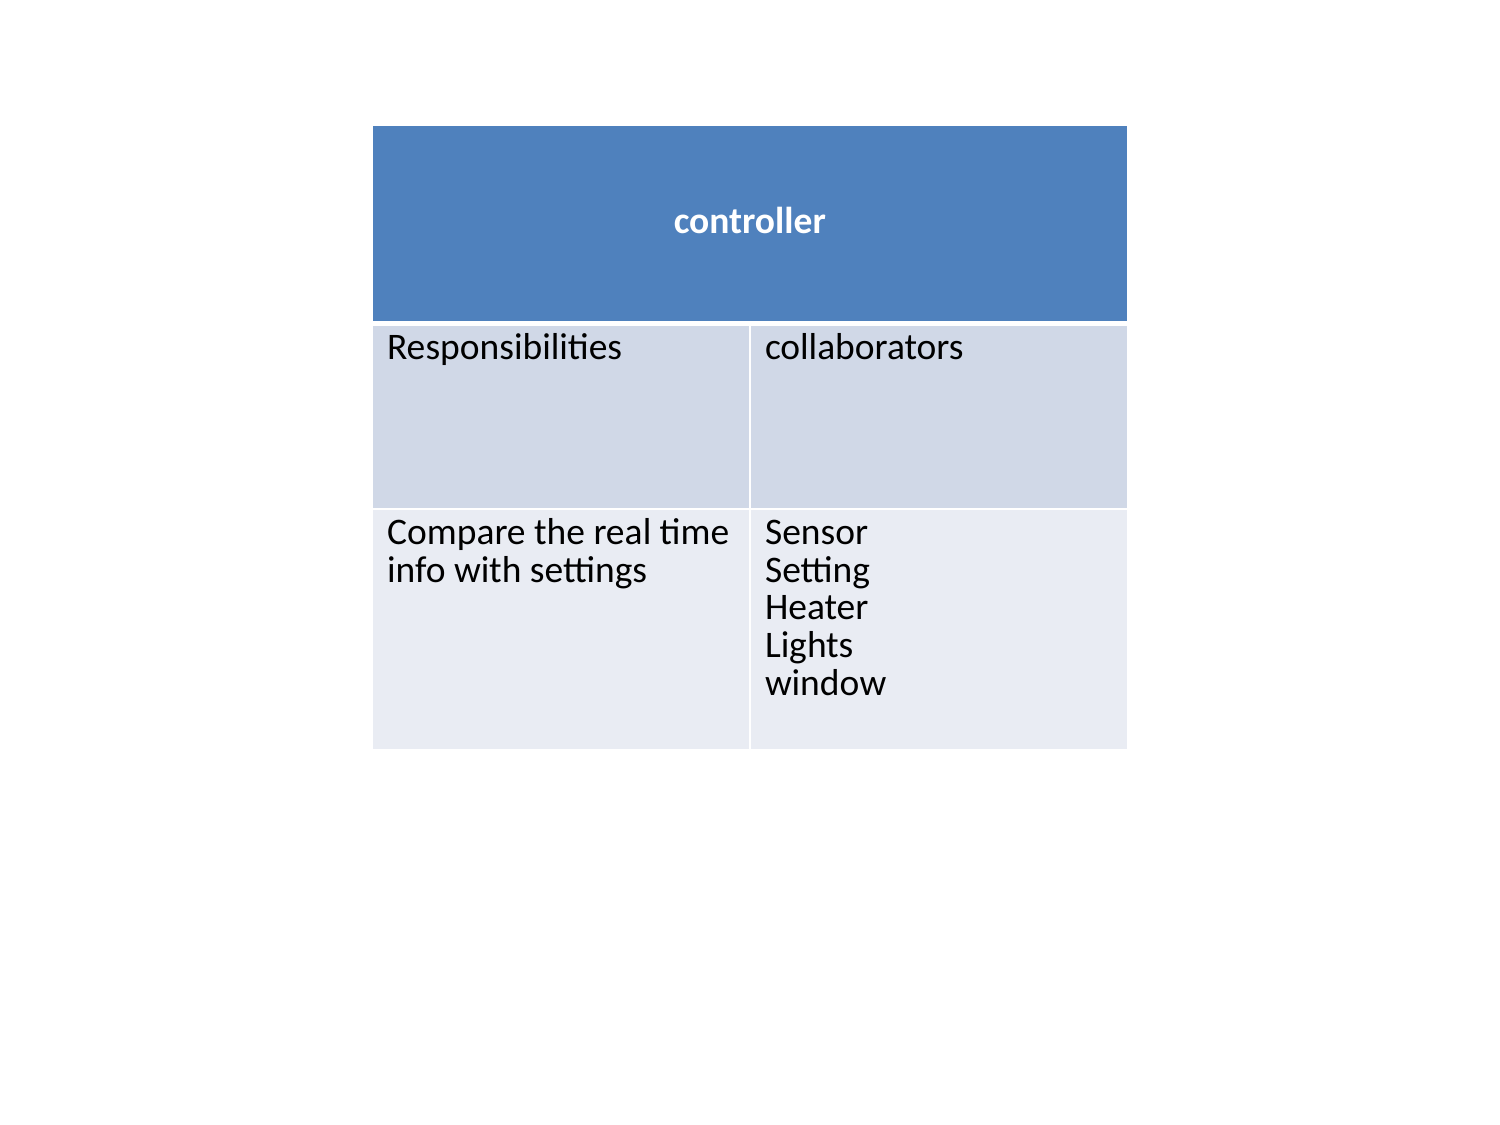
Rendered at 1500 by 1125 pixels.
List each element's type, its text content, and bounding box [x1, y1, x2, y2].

table_cell Sensor Setting Heater Lights window [751, 510, 1127, 749]
table_cell Compare the real time info with settings [373, 510, 749, 749]
table_cell Responsibilities [373, 326, 749, 508]
table_header controller [373, 126, 1127, 321]
table_cell collaborators [751, 326, 1127, 508]
